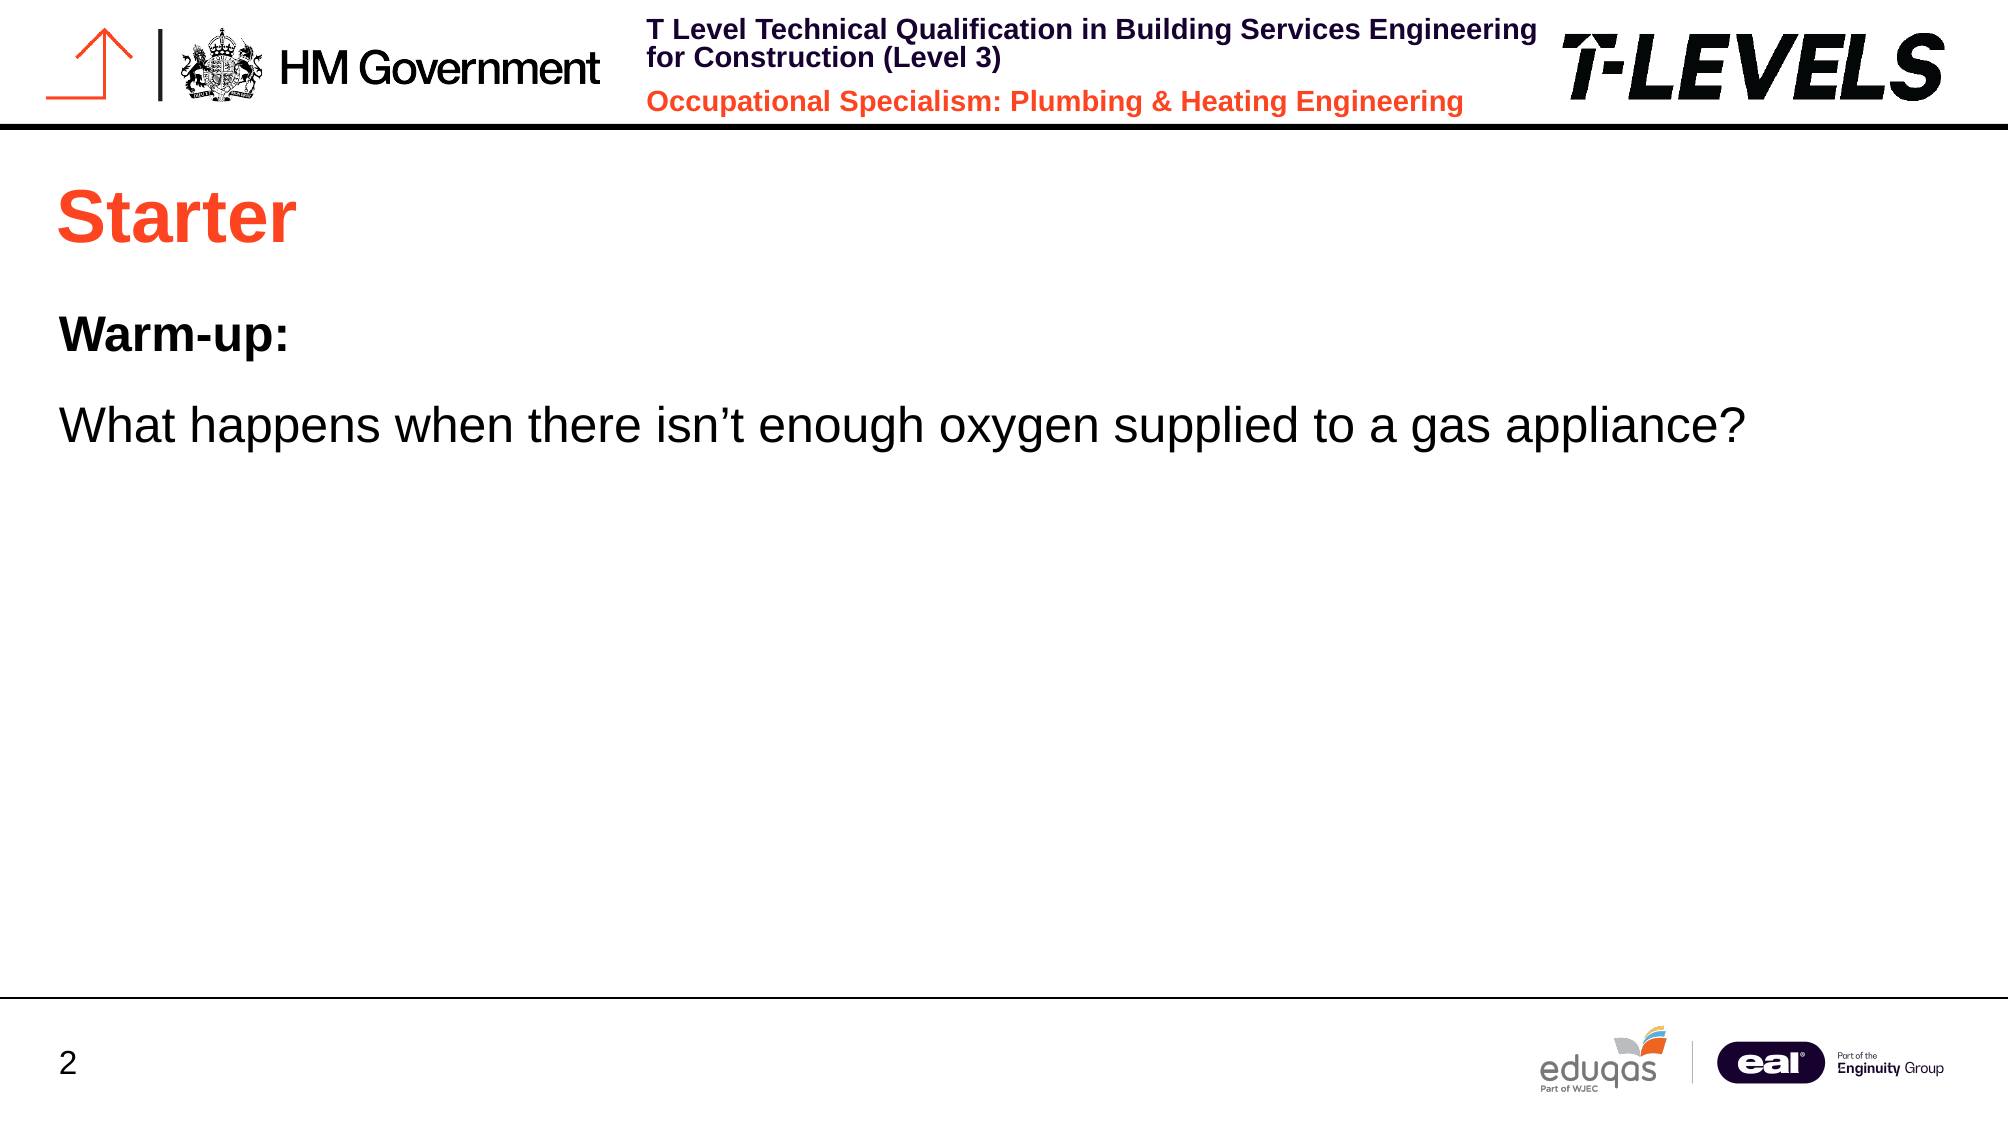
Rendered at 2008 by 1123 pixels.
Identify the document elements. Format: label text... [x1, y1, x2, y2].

title Starter [41, 111, 1949, 314]
picture [1535, 1021, 1949, 1097]
picture [158, 28, 600, 102]
picture [1543, 25, 1964, 108]
list Warm-up: What happens when there isn’t enough oxygen supplied to a gas appliance? [59, 295, 1949, 975]
picture [41, 27, 139, 100]
